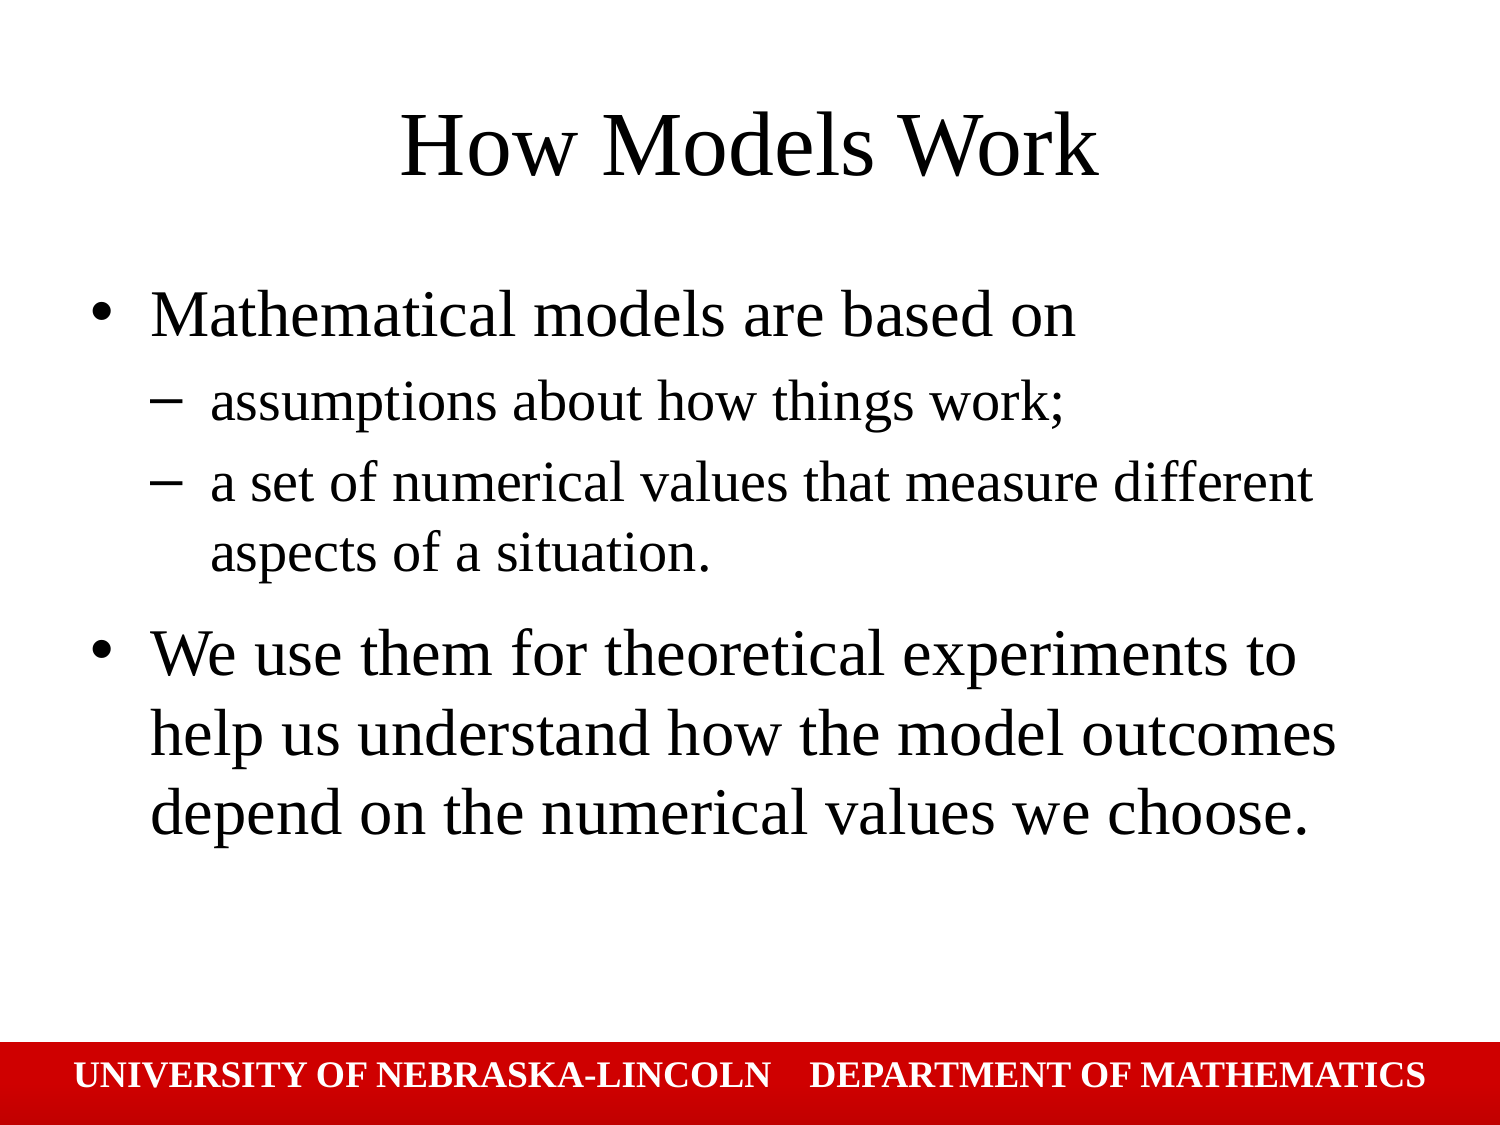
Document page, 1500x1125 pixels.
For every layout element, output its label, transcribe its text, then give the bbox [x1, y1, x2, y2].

list Mathematical models are based on assumptions about how things work; a set of numerical values that measure different aspects of a situation. We use them for theoretical experiments to help us understand how the model outcomes depend on the numerical values we choose. [75, 262, 1425, 1005]
title How Models Work [75, 45, 1425, 233]
